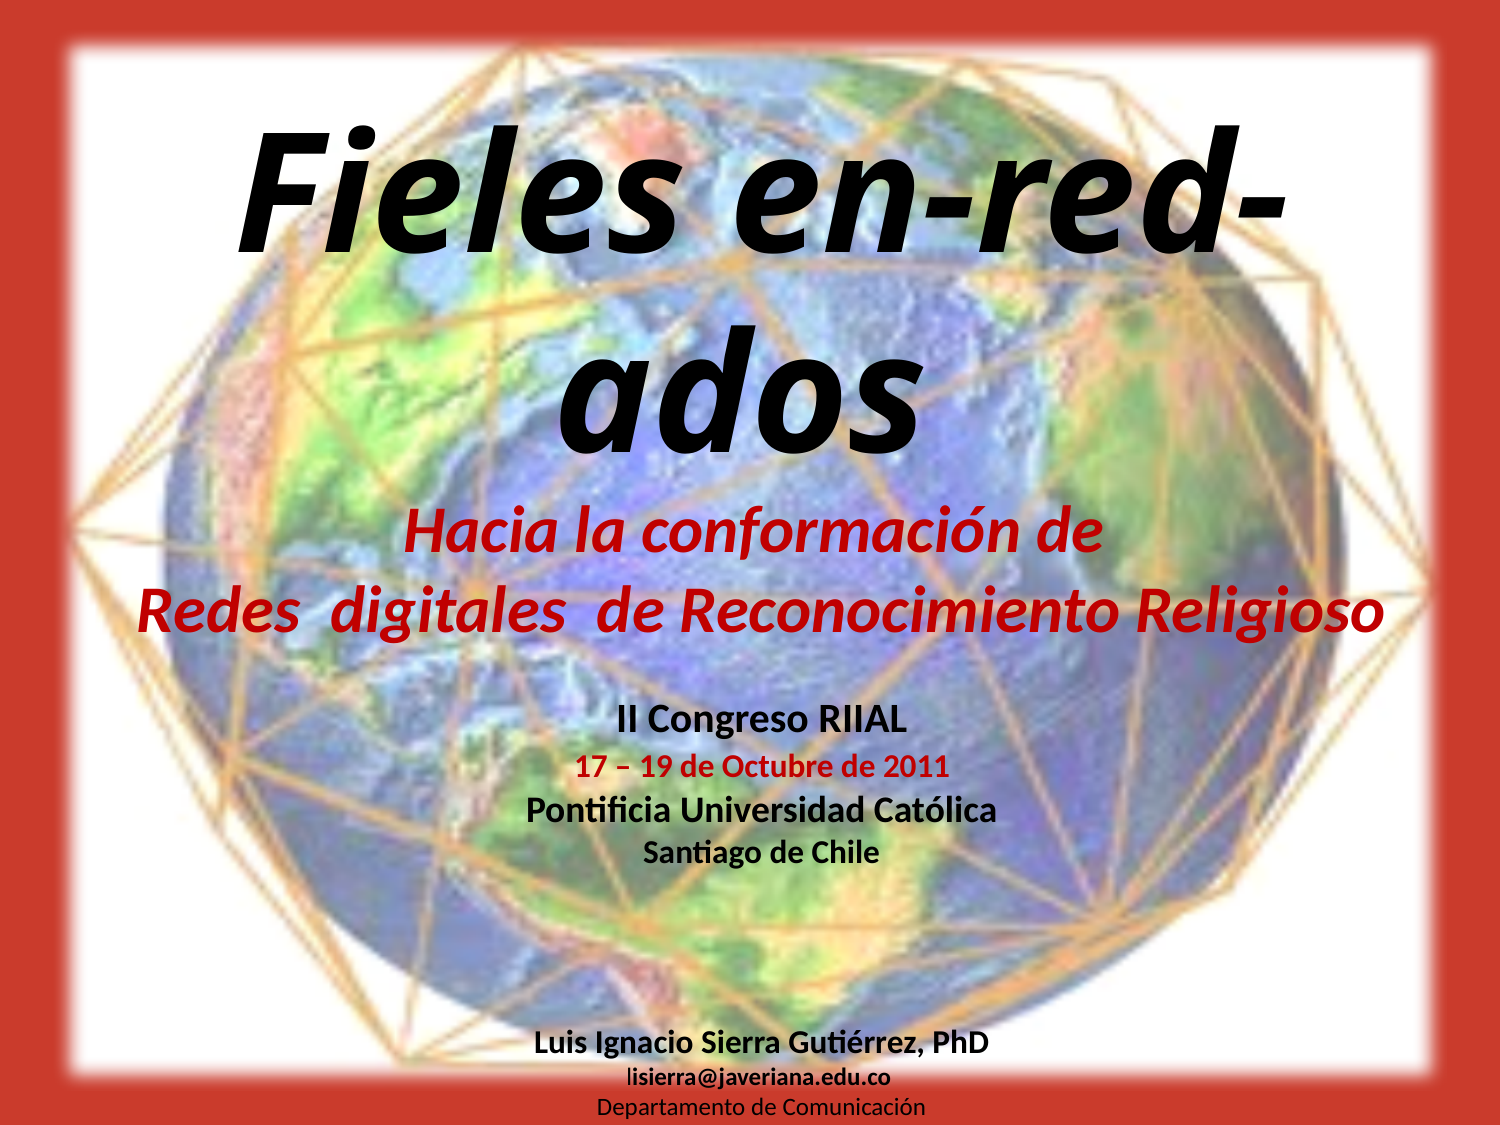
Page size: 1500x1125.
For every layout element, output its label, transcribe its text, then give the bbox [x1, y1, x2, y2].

text_box Fieles en-red-ados Hacia la conformación de Redes digitales de Reconocimiento Religioso II Congreso RIIAL 17 – 19 de Octubre de 2011 Pontificia Universidad Católica Santiago de Chile Luis Ignacio Sierra Gutiérrez, PhD lisierra@javeriana.edu.co Departamento de Comunicación Pontificia Universidad Javeriana Bogotá, Colombia [88, 1098, 1436, 1125]
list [52, 29, 1448, 1091]
